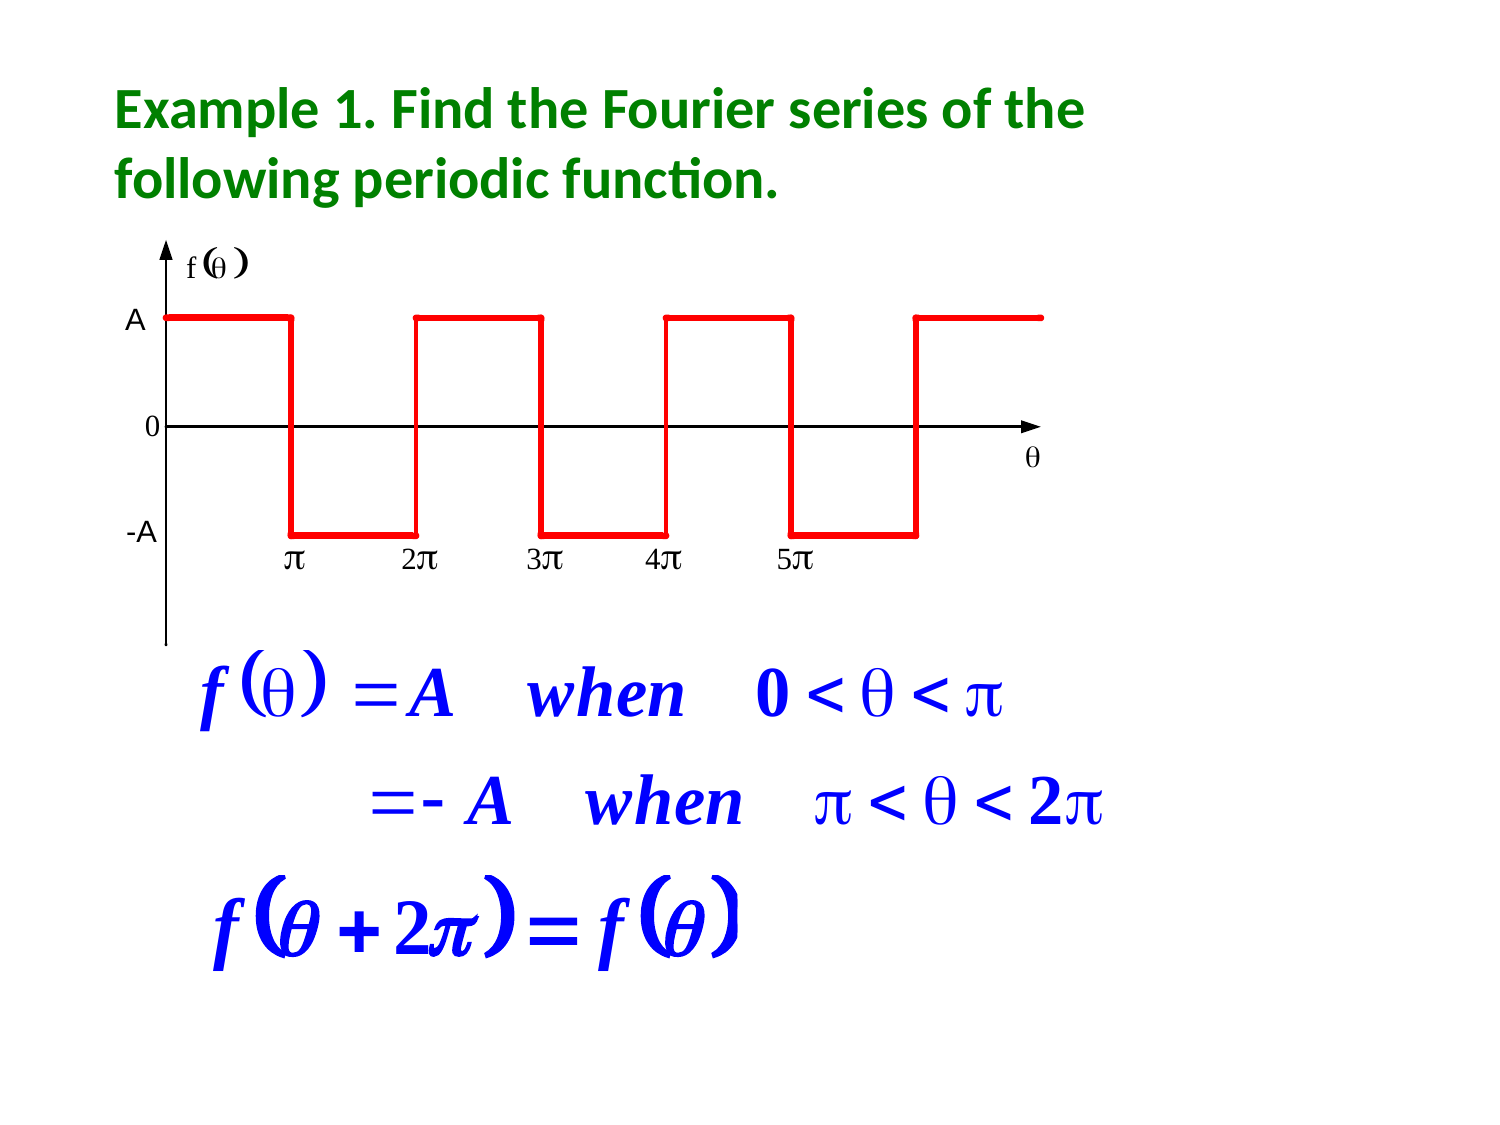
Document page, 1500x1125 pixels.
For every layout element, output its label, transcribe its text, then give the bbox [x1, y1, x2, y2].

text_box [174, 649, 1113, 850]
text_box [99, 237, 1051, 651]
text_box Example 1. Find the Fourier series of the following periodic function. [99, 62, 1250, 218]
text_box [187, 874, 738, 984]
